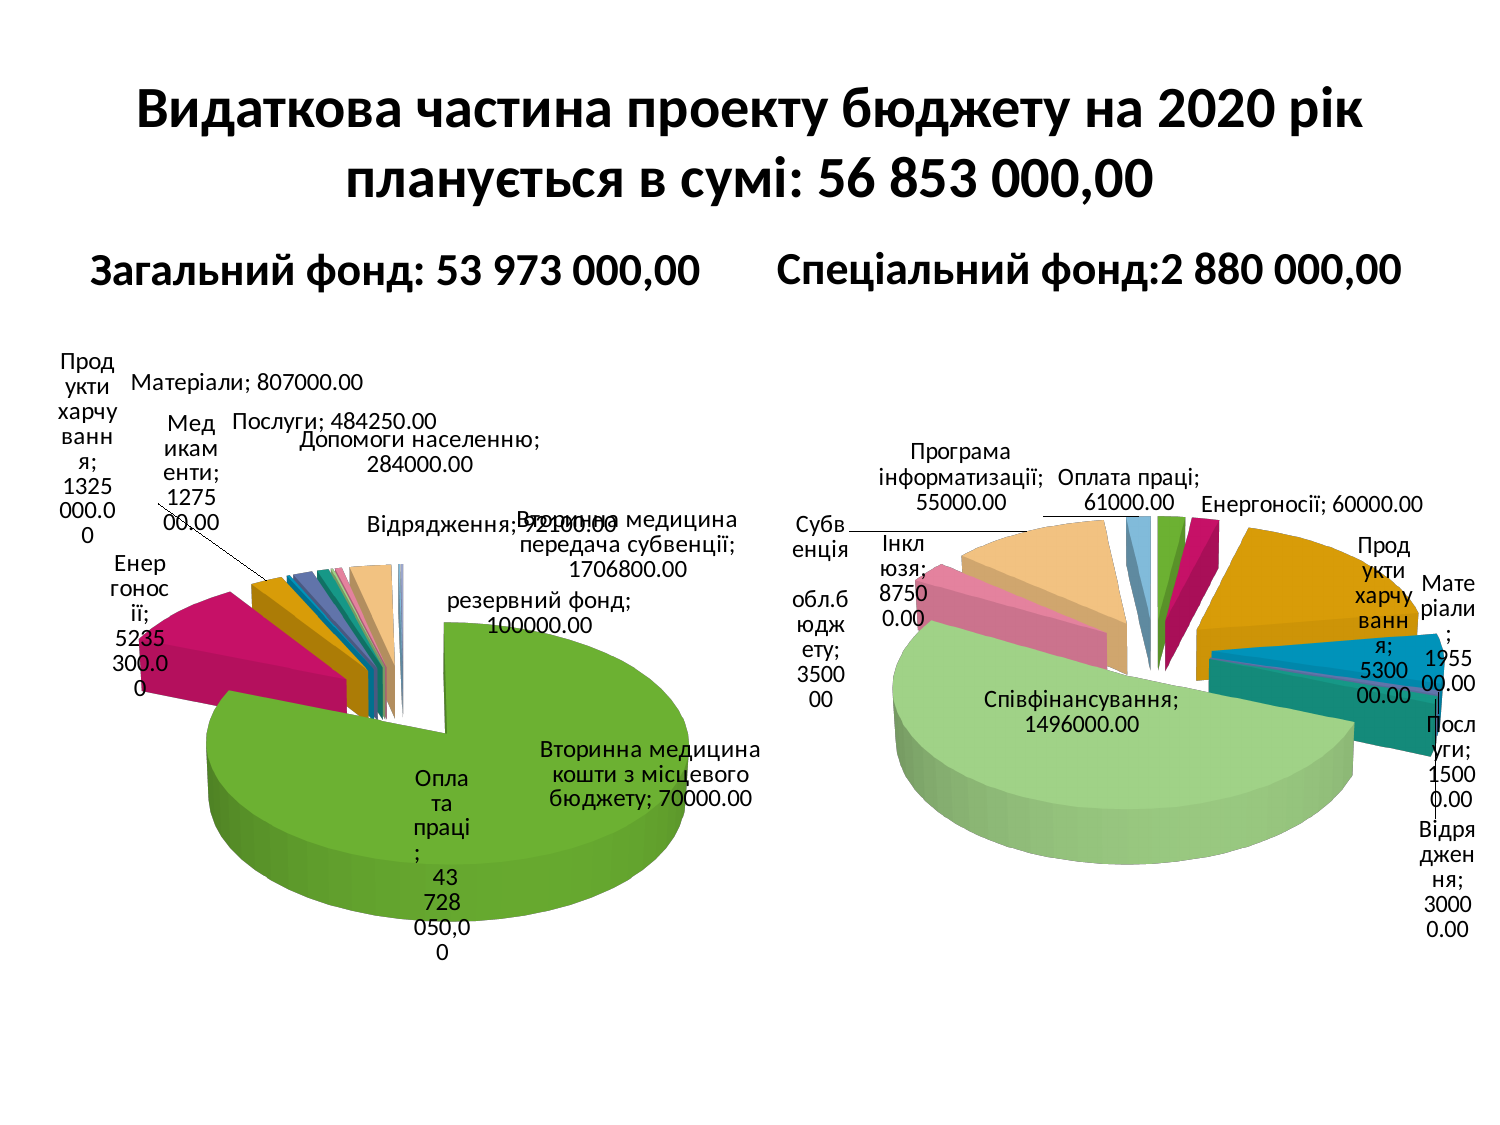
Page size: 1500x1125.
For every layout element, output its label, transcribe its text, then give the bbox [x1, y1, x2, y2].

chart [0, 290, 1500, 1125]
title Видаткова частина проекту бюджету на 2020 рік планується в сумі: 56 853 000,00 [75, 45, 1425, 233]
list Спеціальний фонд:2 880 000,00 [761, 196, 1425, 278]
list Загальний фонд: 53 973 000,00 [75, 208, 738, 297]
